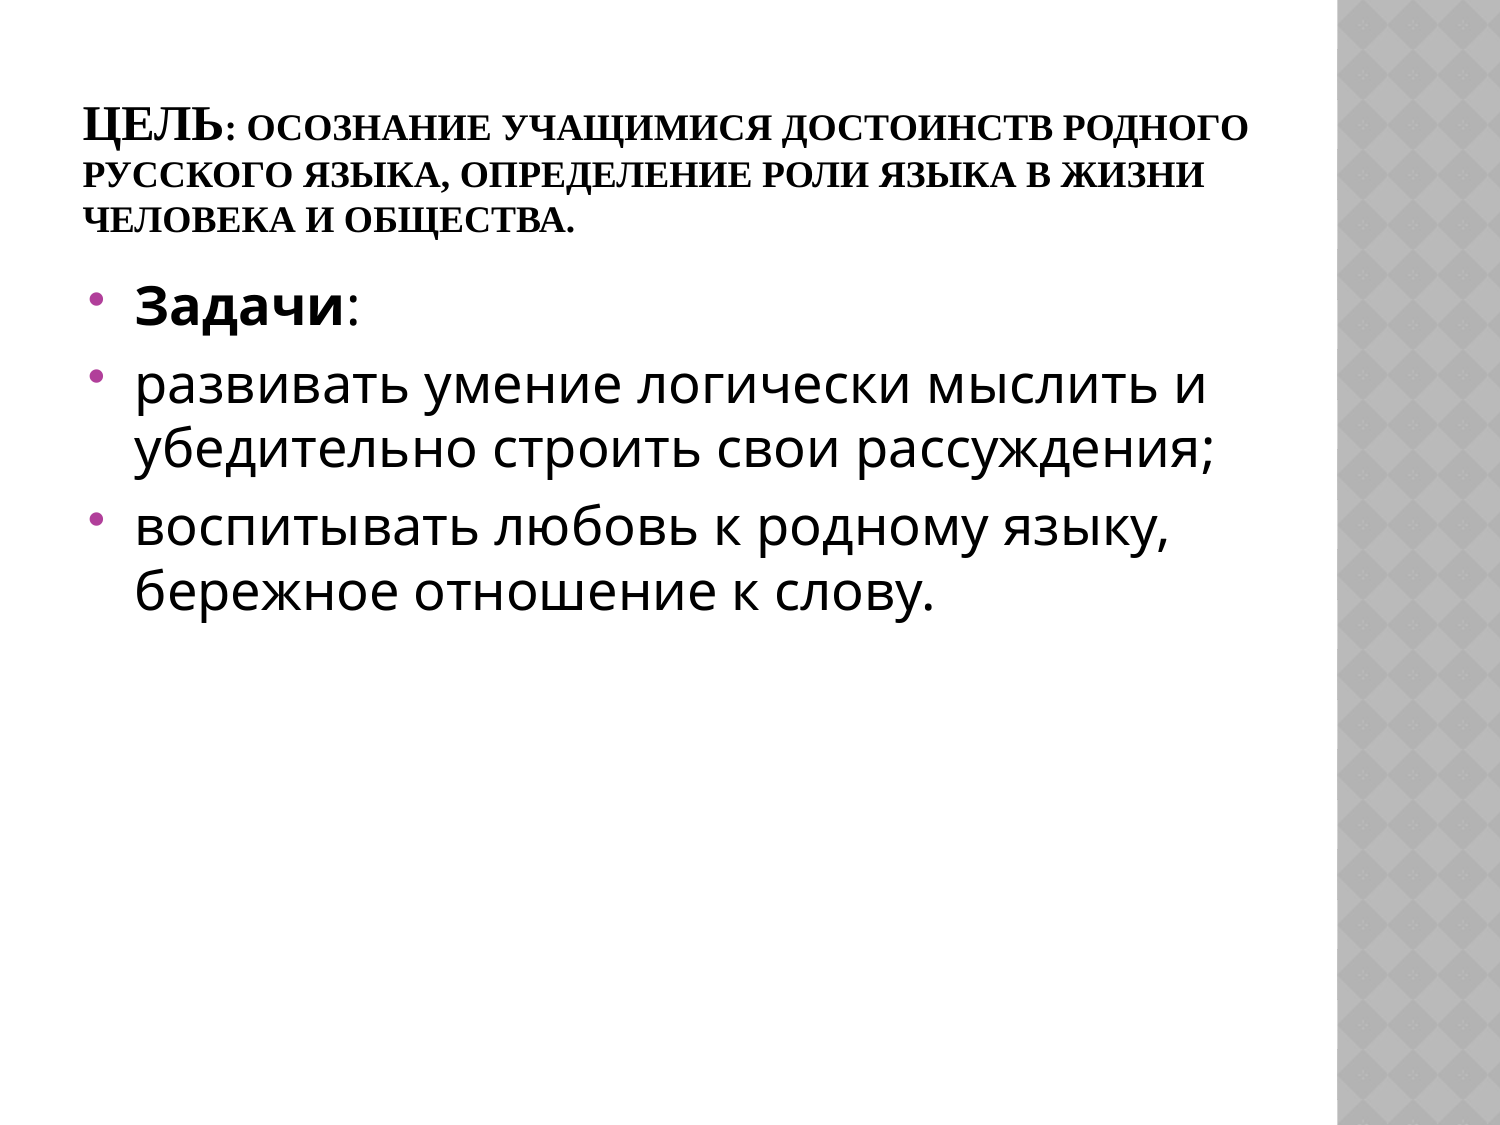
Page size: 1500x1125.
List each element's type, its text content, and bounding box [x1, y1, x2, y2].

title Цель: осознание учащимися достоинств родного русского языка, определение роли языка в жизни человека и общества. [75, 52, 1263, 240]
list Задачи: развивать умение логически мыслить и убедительно строить свои рассуждения; воспитывать любовь к родному языку, бережное отношение к слову. [75, 264, 1263, 1059]
